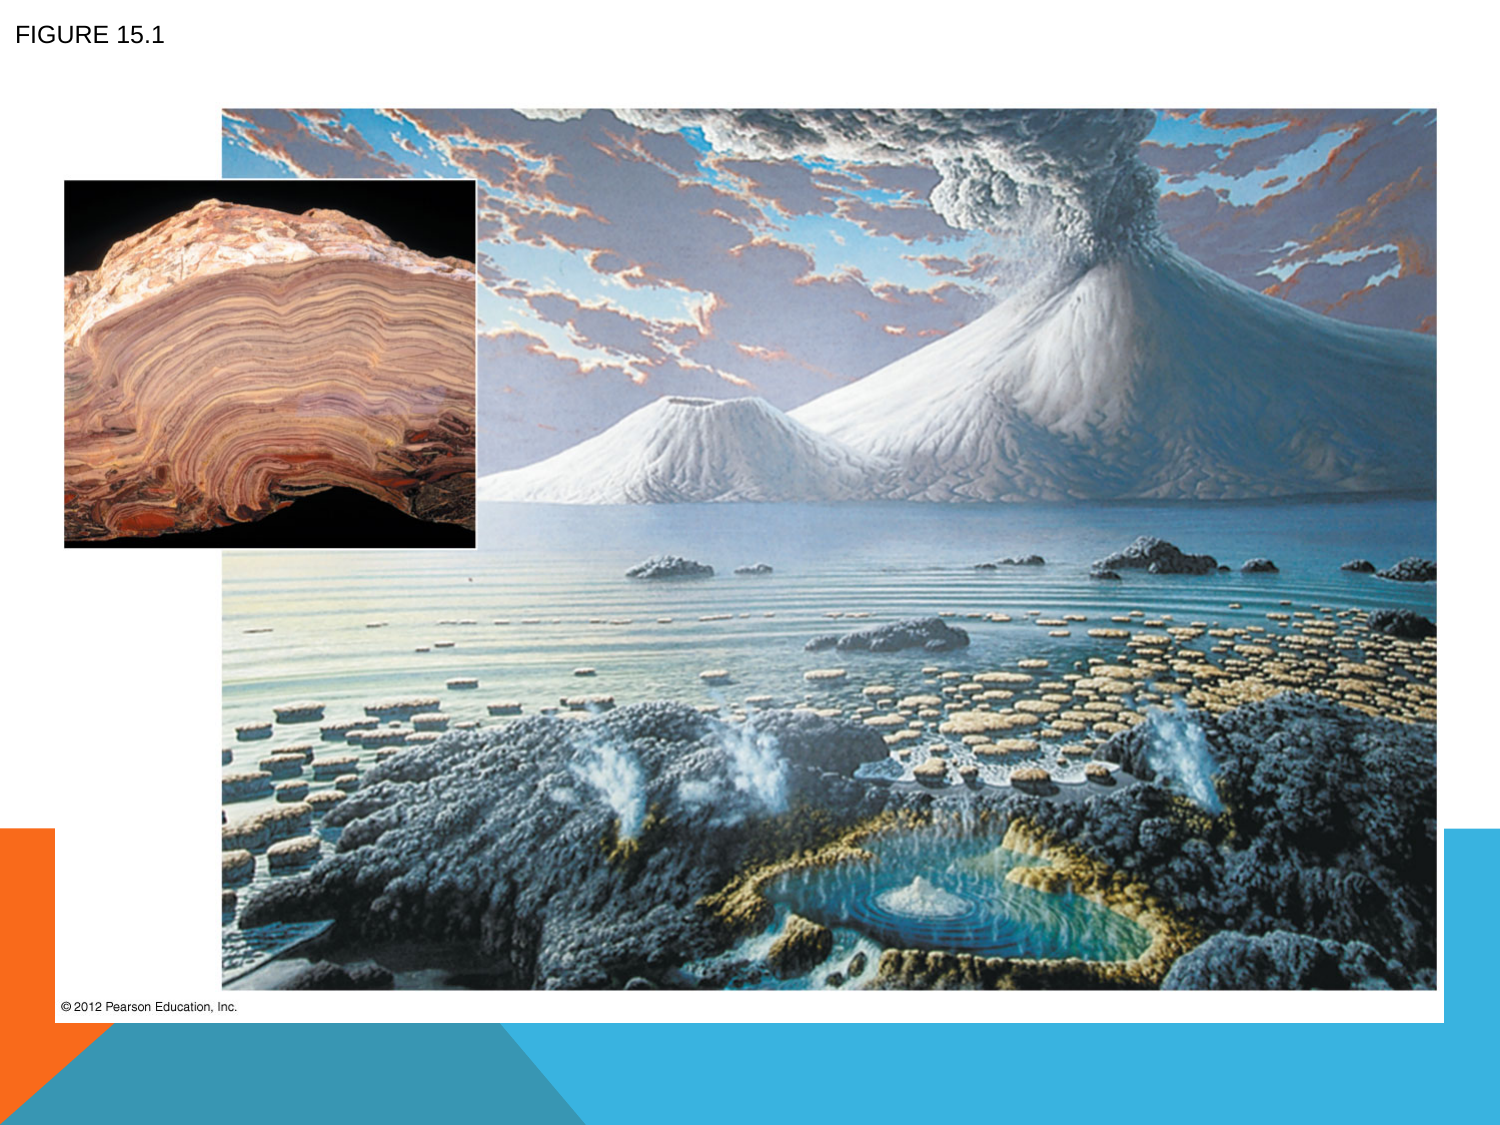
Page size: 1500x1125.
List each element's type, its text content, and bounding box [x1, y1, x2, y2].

picture [55, 102, 1445, 1023]
title Figure 15.1 [0, 8, 325, 59]
